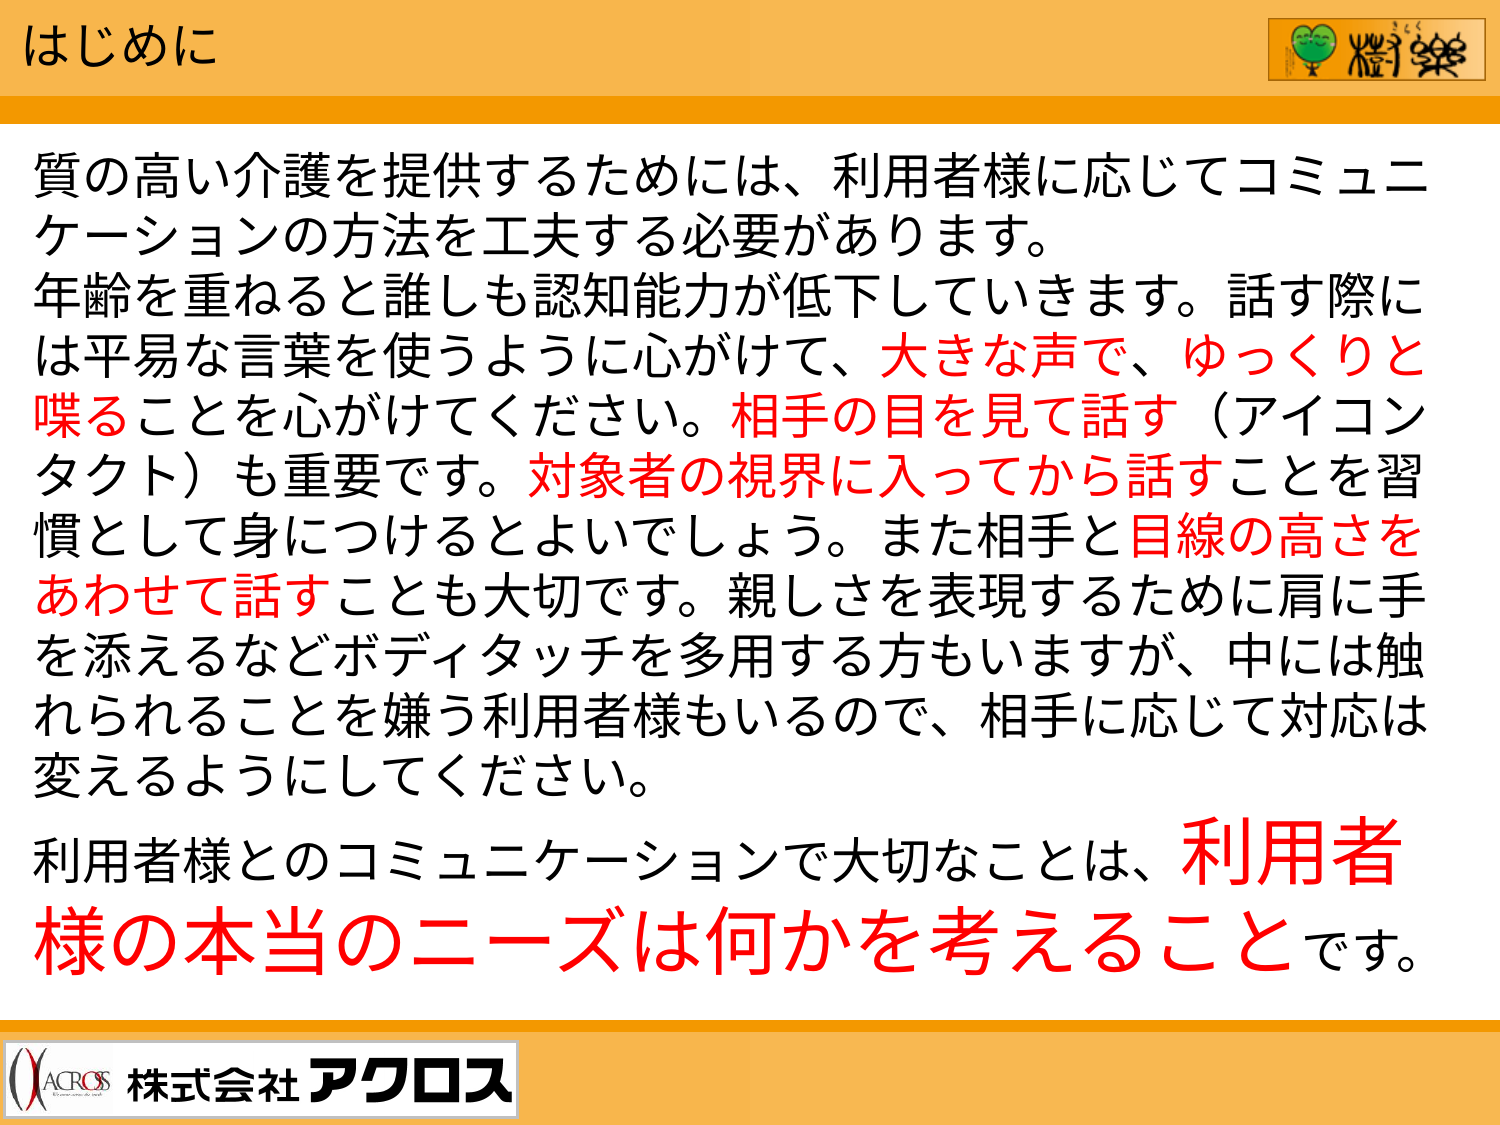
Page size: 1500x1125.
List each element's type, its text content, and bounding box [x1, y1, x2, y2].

text_box はじめに [5, 7, 981, 82]
picture [0, 1020, 1500, 1125]
picture [0, 0, 1500, 124]
text_box 質の高い介護を提供するためには、利用者様に応じてコミュニ ケーションの方法を工夫する必要があります。 年齢を重ねると誰しも認知能力が低下していきます。話す際には平易な言葉を使うように心がけて、大きな声で、ゆっくりと喋ることを心がけてください。相手の目を見て話す（アイコンタクト）も重要です。対象者の視界に入ってから話すことを習慣として身につけるとよいでしょう。また相手と目線の高さをあわせて話すことも大切です。親しさを表現するために肩に手を添えるなどボディタッチを多用する方もいますが、中には触れられることを嫌う利用者様もいるので、相手に応じて対応は変えるようにしてください。 利用者様とのコミュニケーションで大切なことは、利用者様の本当のニーズは何かを考えることです。 [17, 137, 1459, 992]
